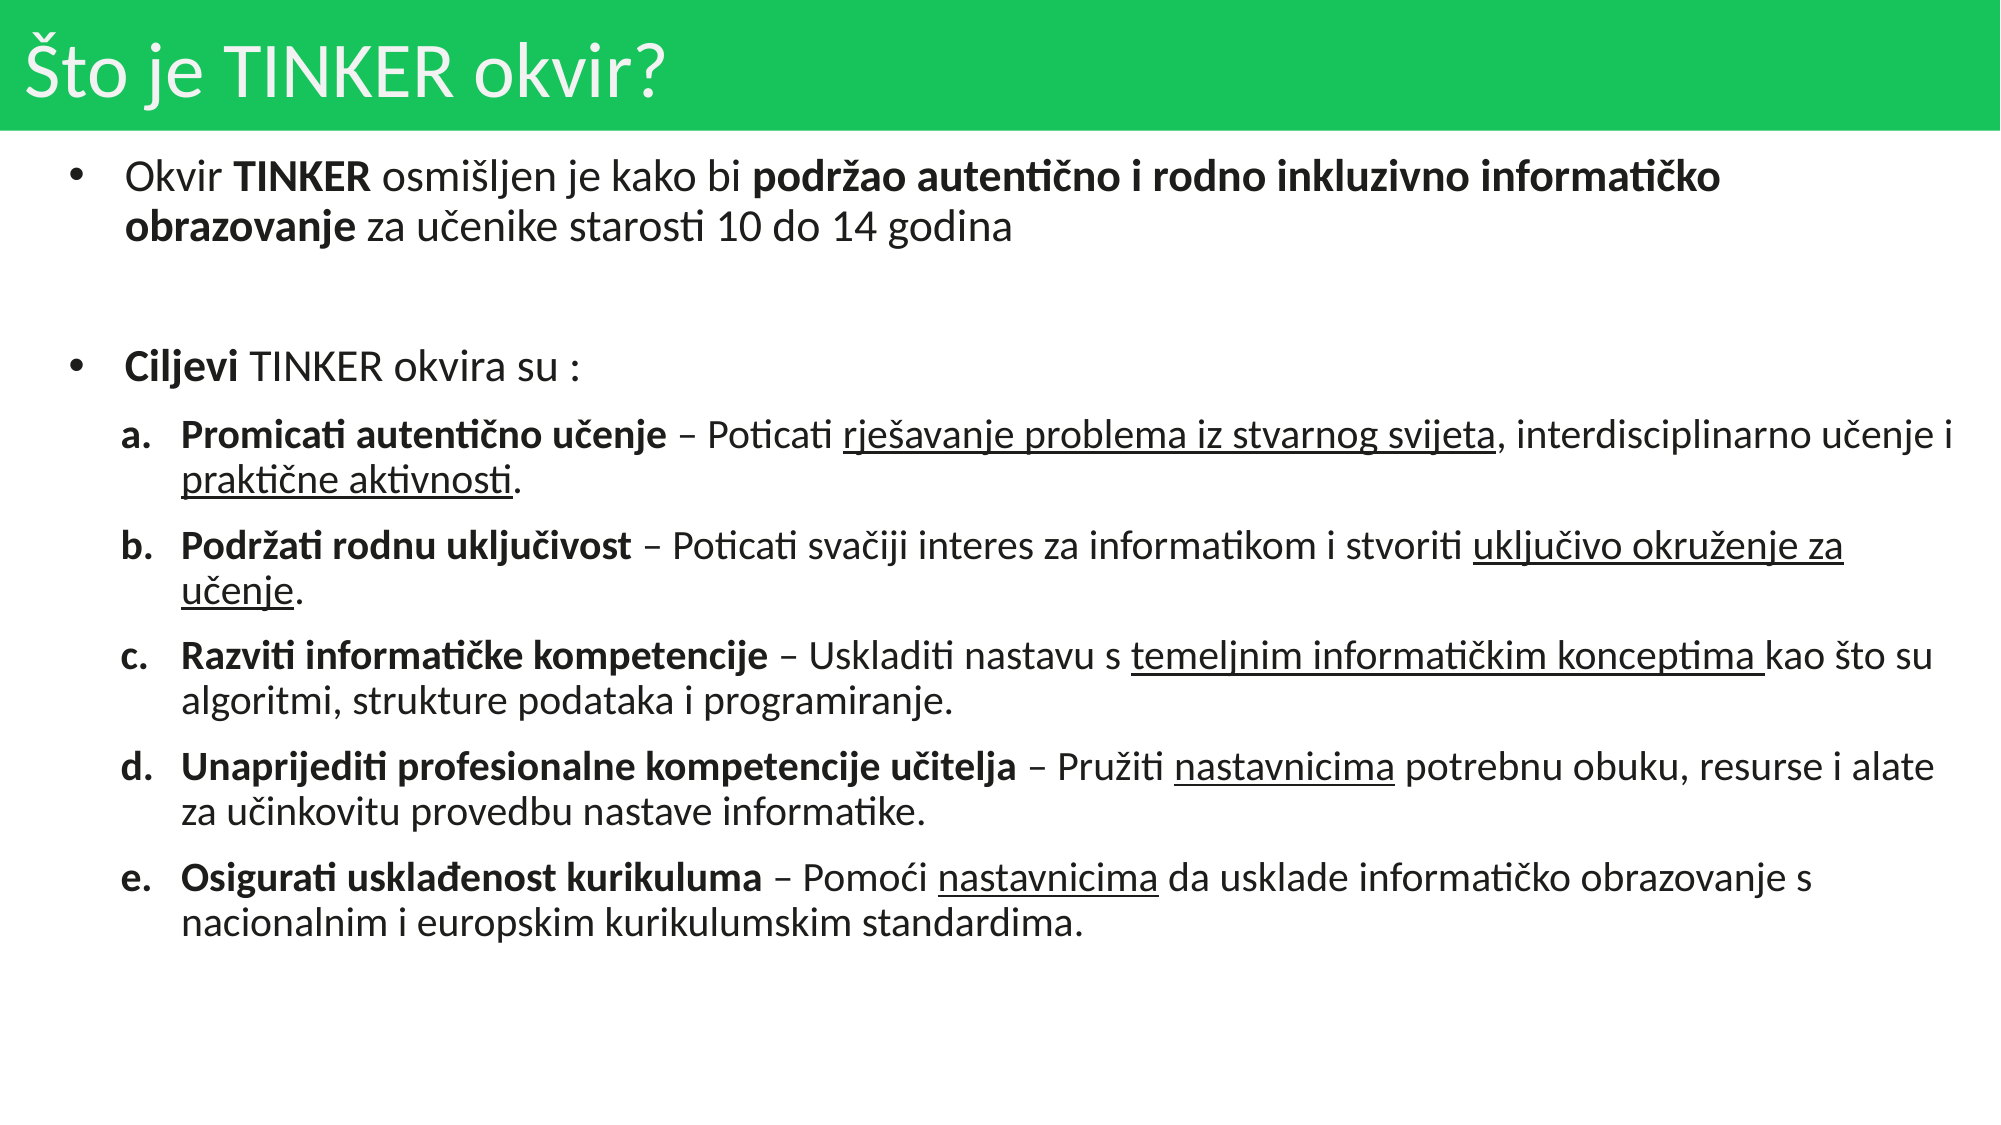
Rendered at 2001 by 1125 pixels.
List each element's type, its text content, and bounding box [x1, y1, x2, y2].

title Što je TINKER okvir? [16, 13, 1976, 131]
list Okvir TINKER osmišljen je kako bi podržao autentično i rodno inkluzivno informatičko obrazovanje za učenike starosti 10 do 14 godina Ciljevi TINKER okvira su : Promicati autentično učenje – Poticati rješavanje problema iz stvarnog svijeta, interdisciplinarno učenje i praktične aktivnosti. Podržati rodnu uključivost – Poticati svačiji interes za informatikom i stvoriti uključivo okruženje za učenje. Razviti informatičke kompetencije – Uskladiti nastavu s temeljnim informatičkim konceptima kao što su algoritmi, strukture podataka i programiranje. Unaprijediti profesionalne kompetencije učitelja – Pružiti nastavnicima potrebnu obuku, resurse i alate za učinkovitu provedbu nastave informatike. Osigurati usklađenost kurikuluma – Pomoći nastavnicima da usklade informatičko obrazovanje s nacionalnim i europskim kurikulumskim standardima. [16, 144, 1976, 1108]
